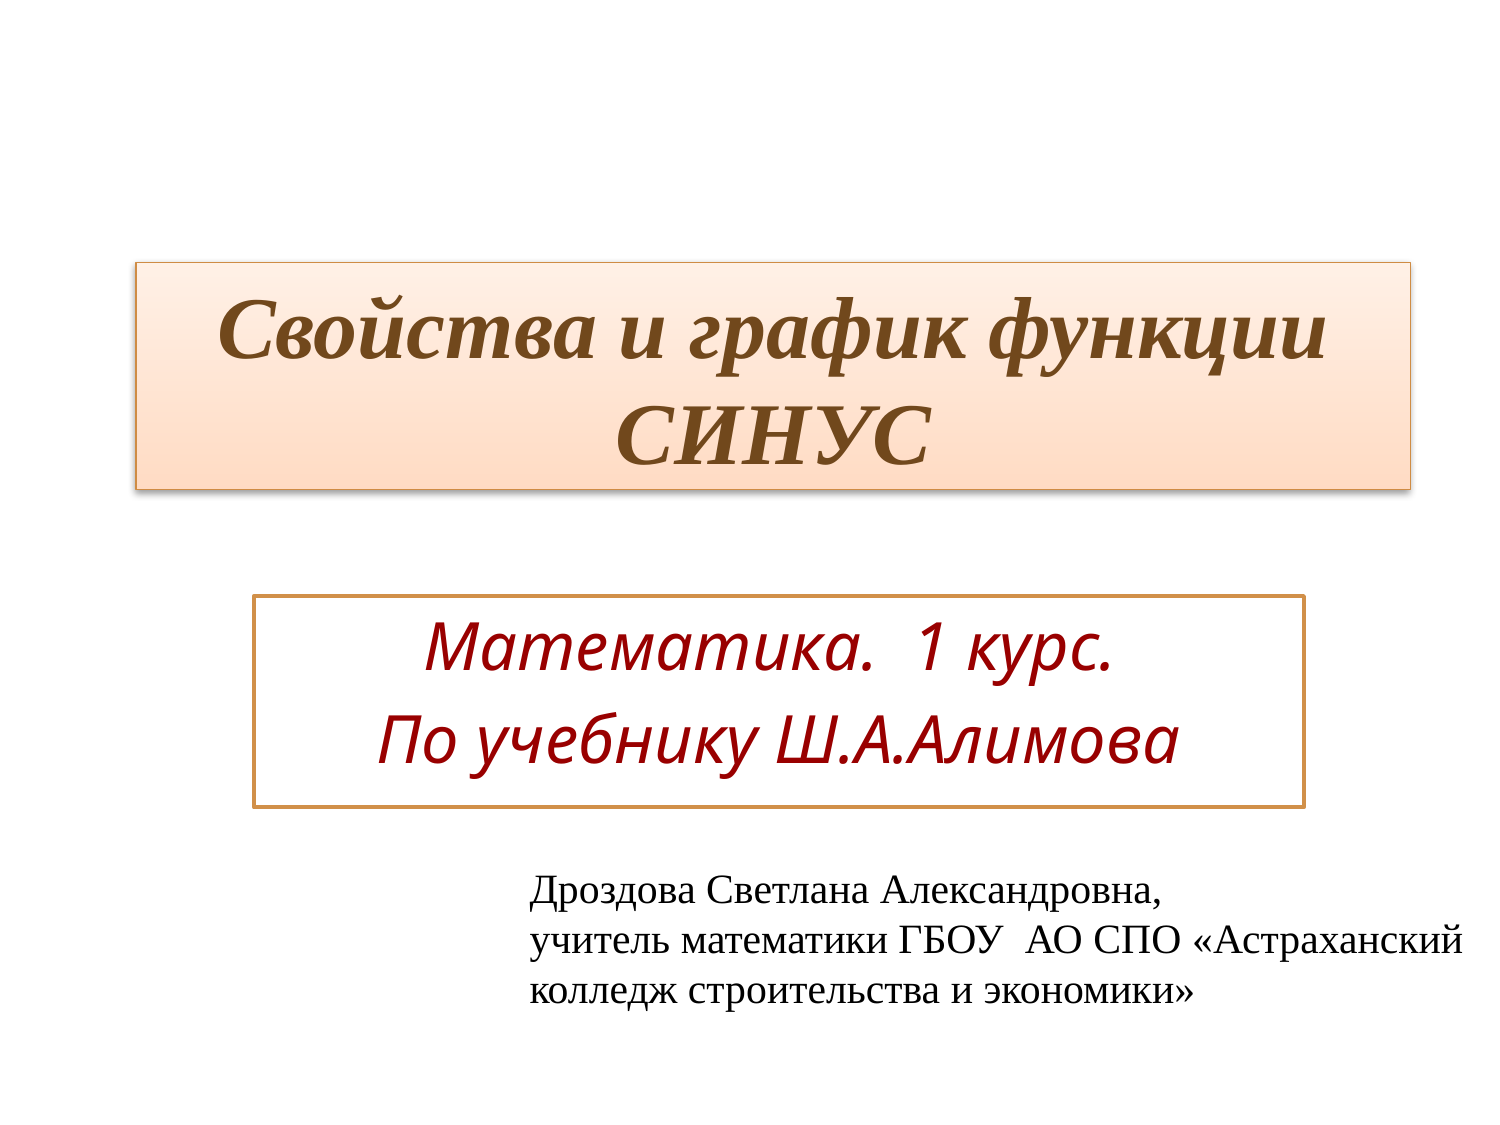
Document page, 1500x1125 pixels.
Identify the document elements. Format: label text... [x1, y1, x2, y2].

subtitle Математика. 1 курс. По учебнику Ш.А.Алимова [252, 594, 1306, 809]
title Свойства и график функции СИНУС [135, 262, 1411, 490]
text_box Дроздова Светлана Александровна, учитель математики ГБОУ АО СПО «Астраханский колледж строительства и экономики» [514, 854, 1500, 1070]
